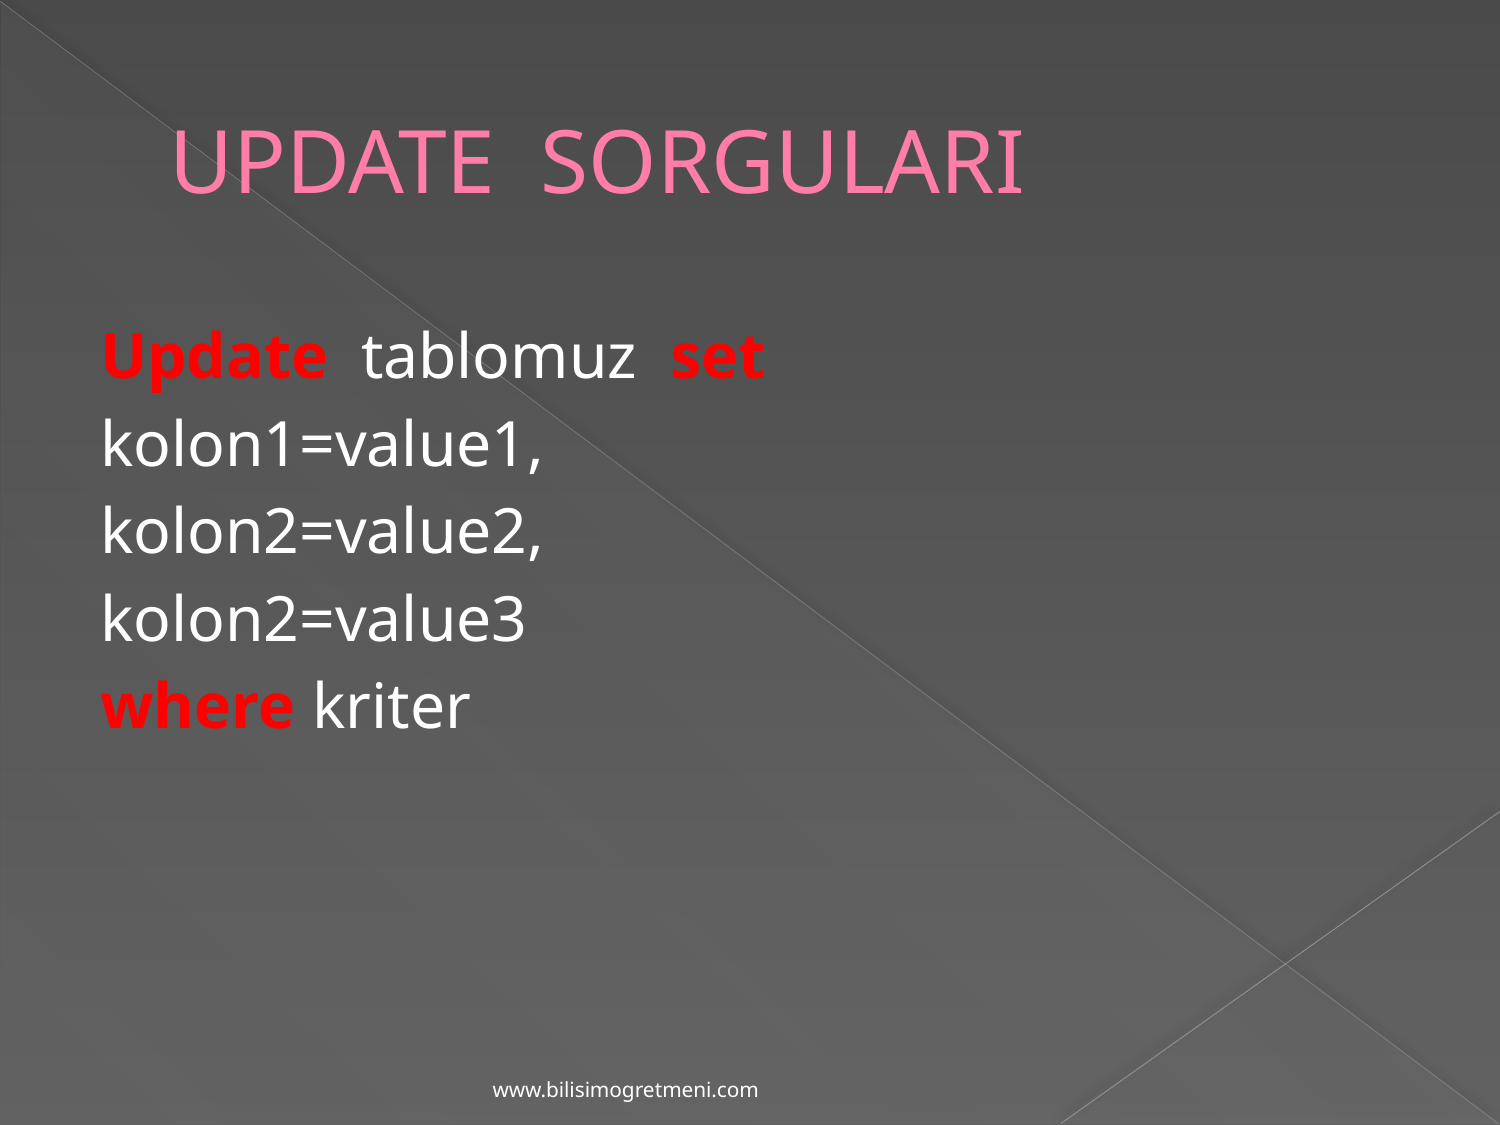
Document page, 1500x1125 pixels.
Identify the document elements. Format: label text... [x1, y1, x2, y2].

title UPDATE SORGULARI [75, 43, 1425, 274]
footer www.bilisimogretmeni.com [75, 1063, 774, 1113]
list Update tablomuz set kolon1=value1, kolon2=value2, kolon2=value3 where kriter [75, 308, 1425, 1059]
